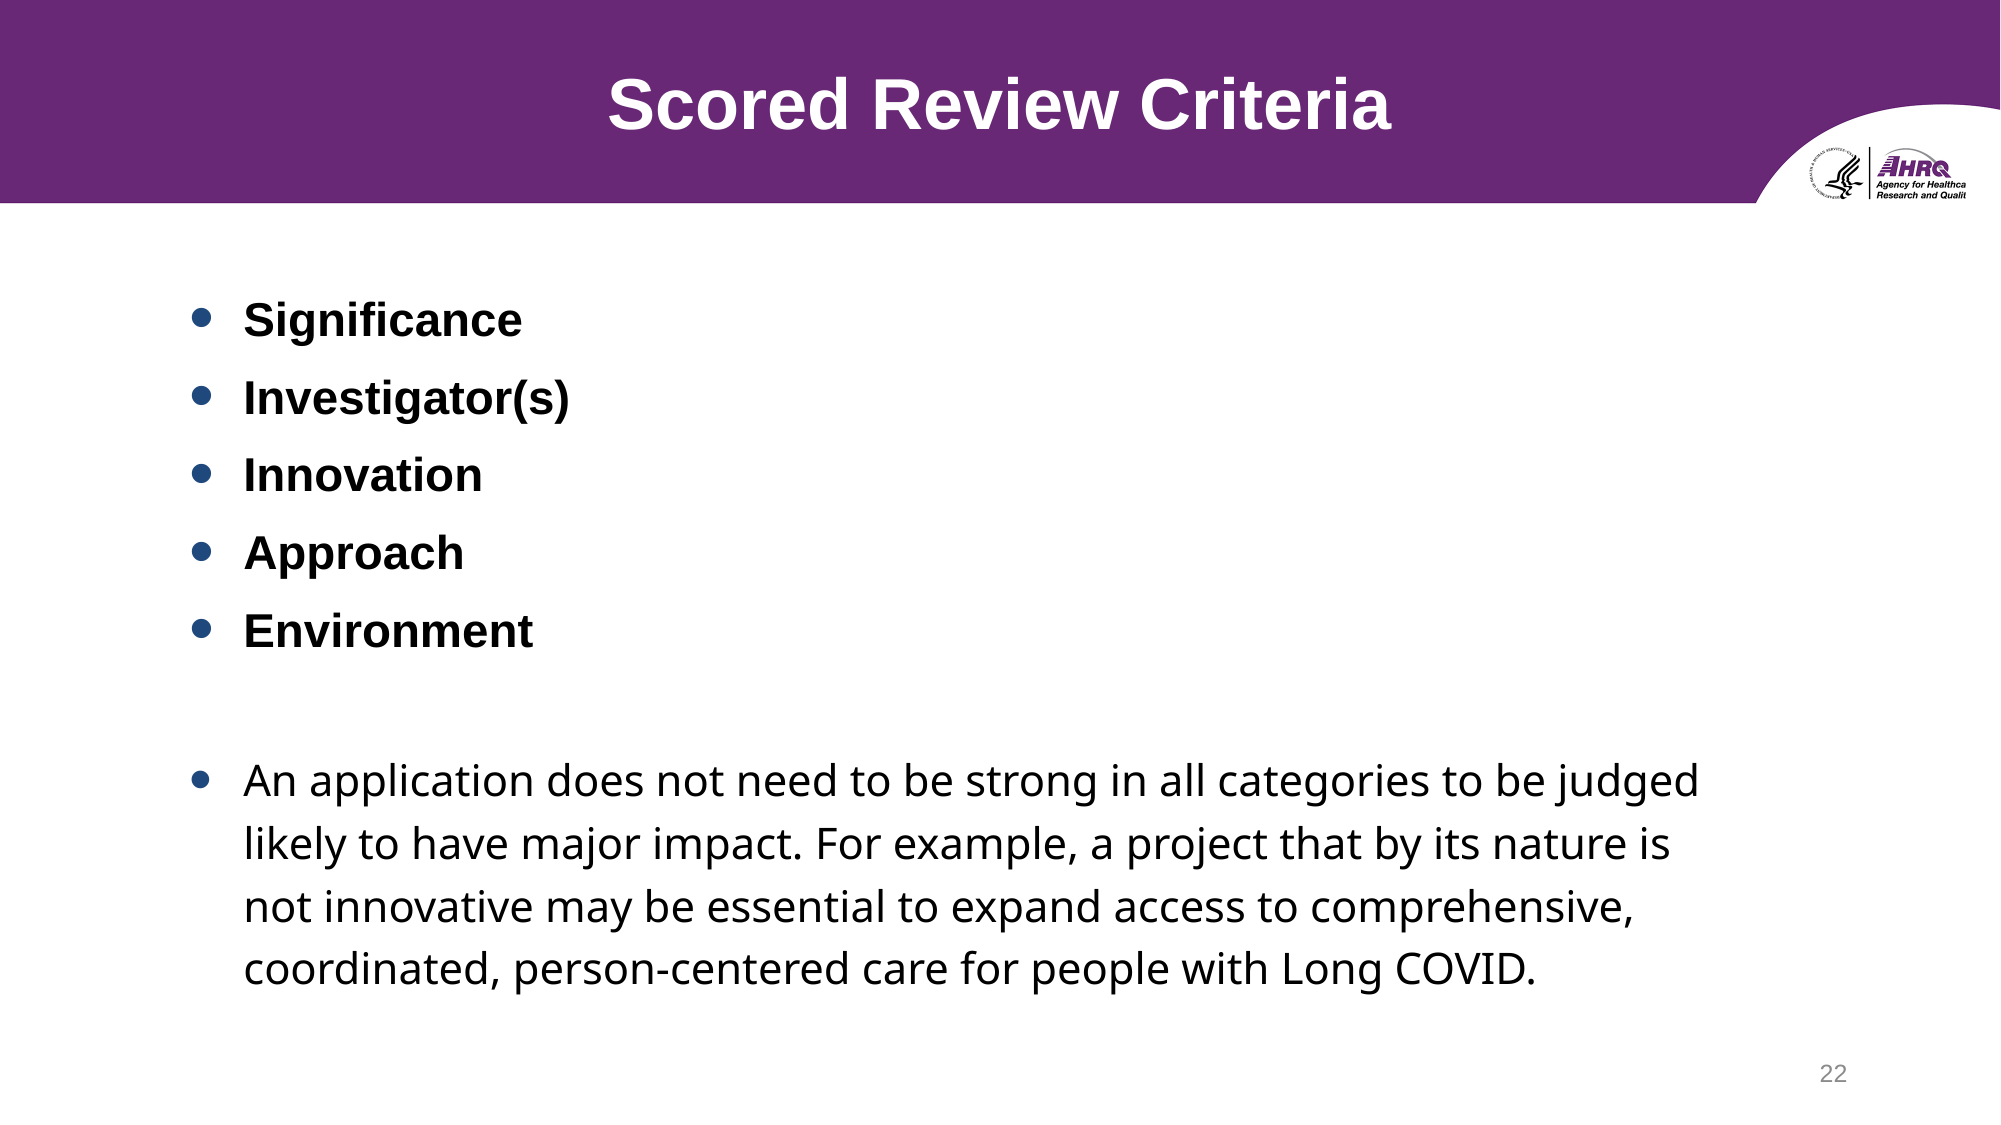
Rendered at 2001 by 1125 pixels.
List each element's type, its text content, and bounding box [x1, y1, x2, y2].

slide_number 22 [1412, 1042, 1863, 1103]
title Scored Review Criteria [275, 50, 1725, 152]
picture [0, 0, 2001, 1125]
list Significance Investigator(s) Innovation Approach Environment An application does not need to be strong in all categories to be judged likely to have major impact. For example, a project that by its nature is not innovative may be essential to expand access to comprehensive, coordinated, person-centered care for people with Long COVID. [174, 270, 1738, 1013]
